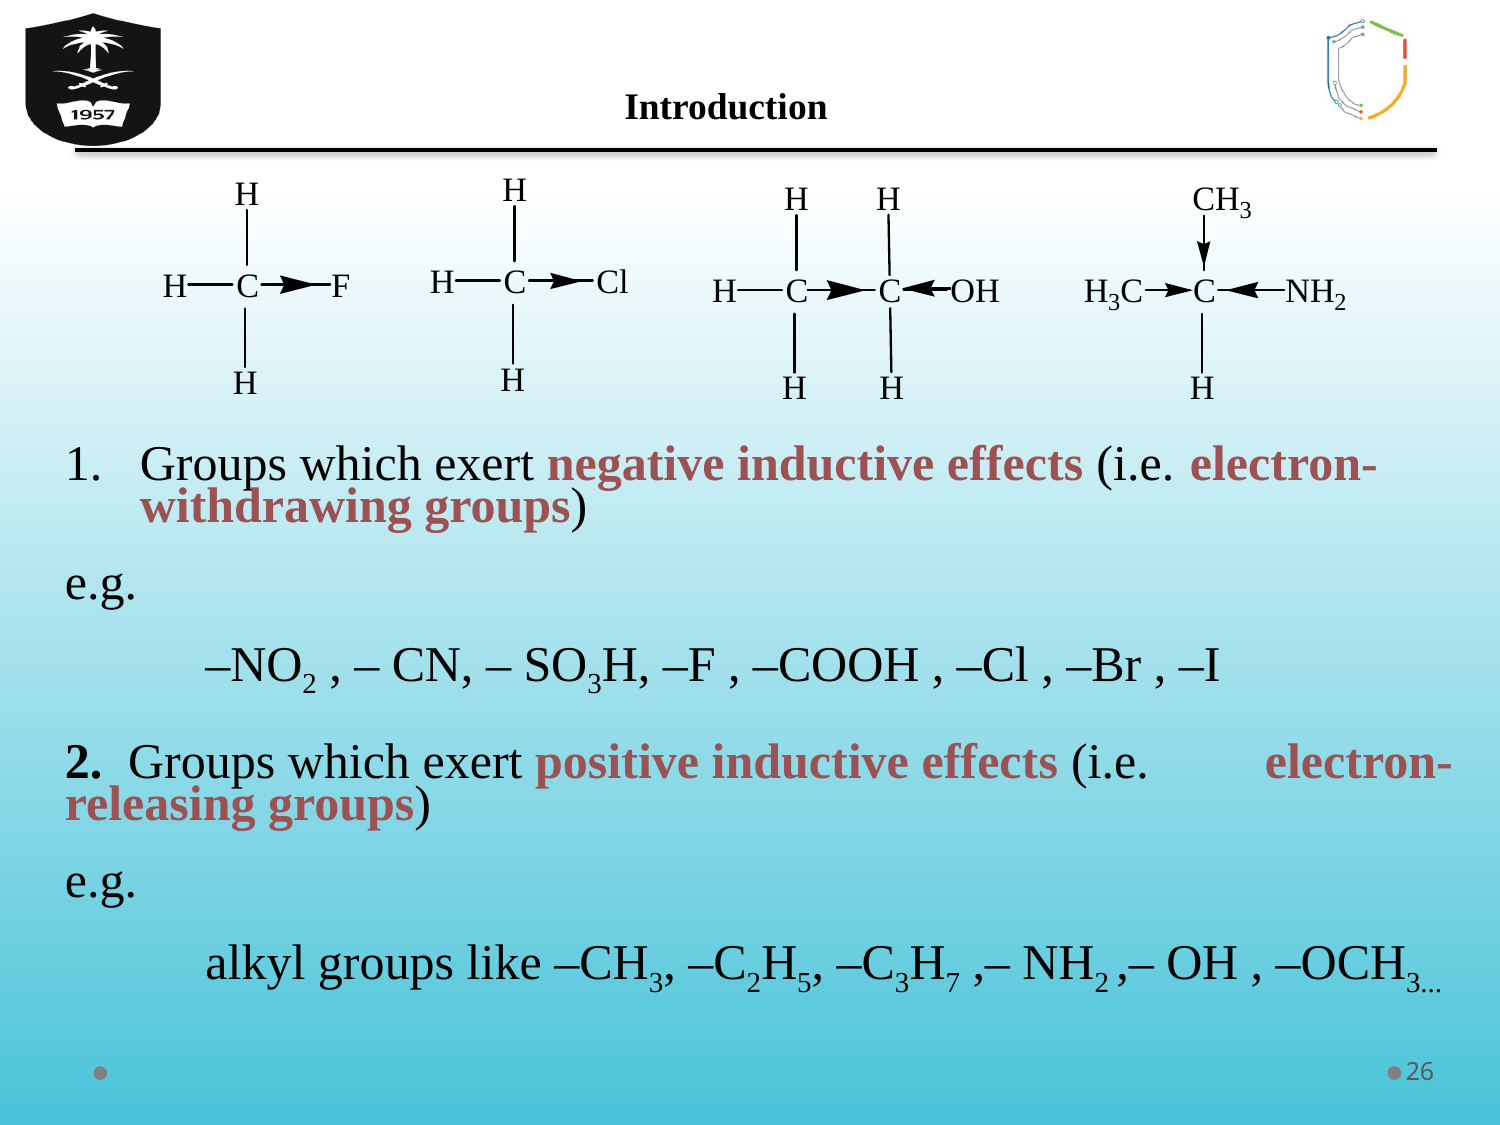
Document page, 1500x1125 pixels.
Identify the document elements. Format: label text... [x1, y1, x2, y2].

slide_number 26 [1401, 1042, 1494, 1103]
text_box Groups which exert negative inductive effects (i.e. electron-withdrawing groups) e.g. –NO2 , – CN, – SO3H, –F , –COOH , –Cl , –Br , –I [49, 439, 1500, 699]
text_box Introduction [609, 74, 852, 135]
text_box 2. Groups which exert positive inductive effects (i.e. electron-releasing groups) e.g. alkyl groups like –CH3, –C2H5, –C3H7 ,– NH2 ,– OH , –OCH3... [49, 737, 1475, 997]
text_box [162, 174, 1347, 401]
picture [1308, 12, 1426, 137]
picture [24, 12, 163, 151]
